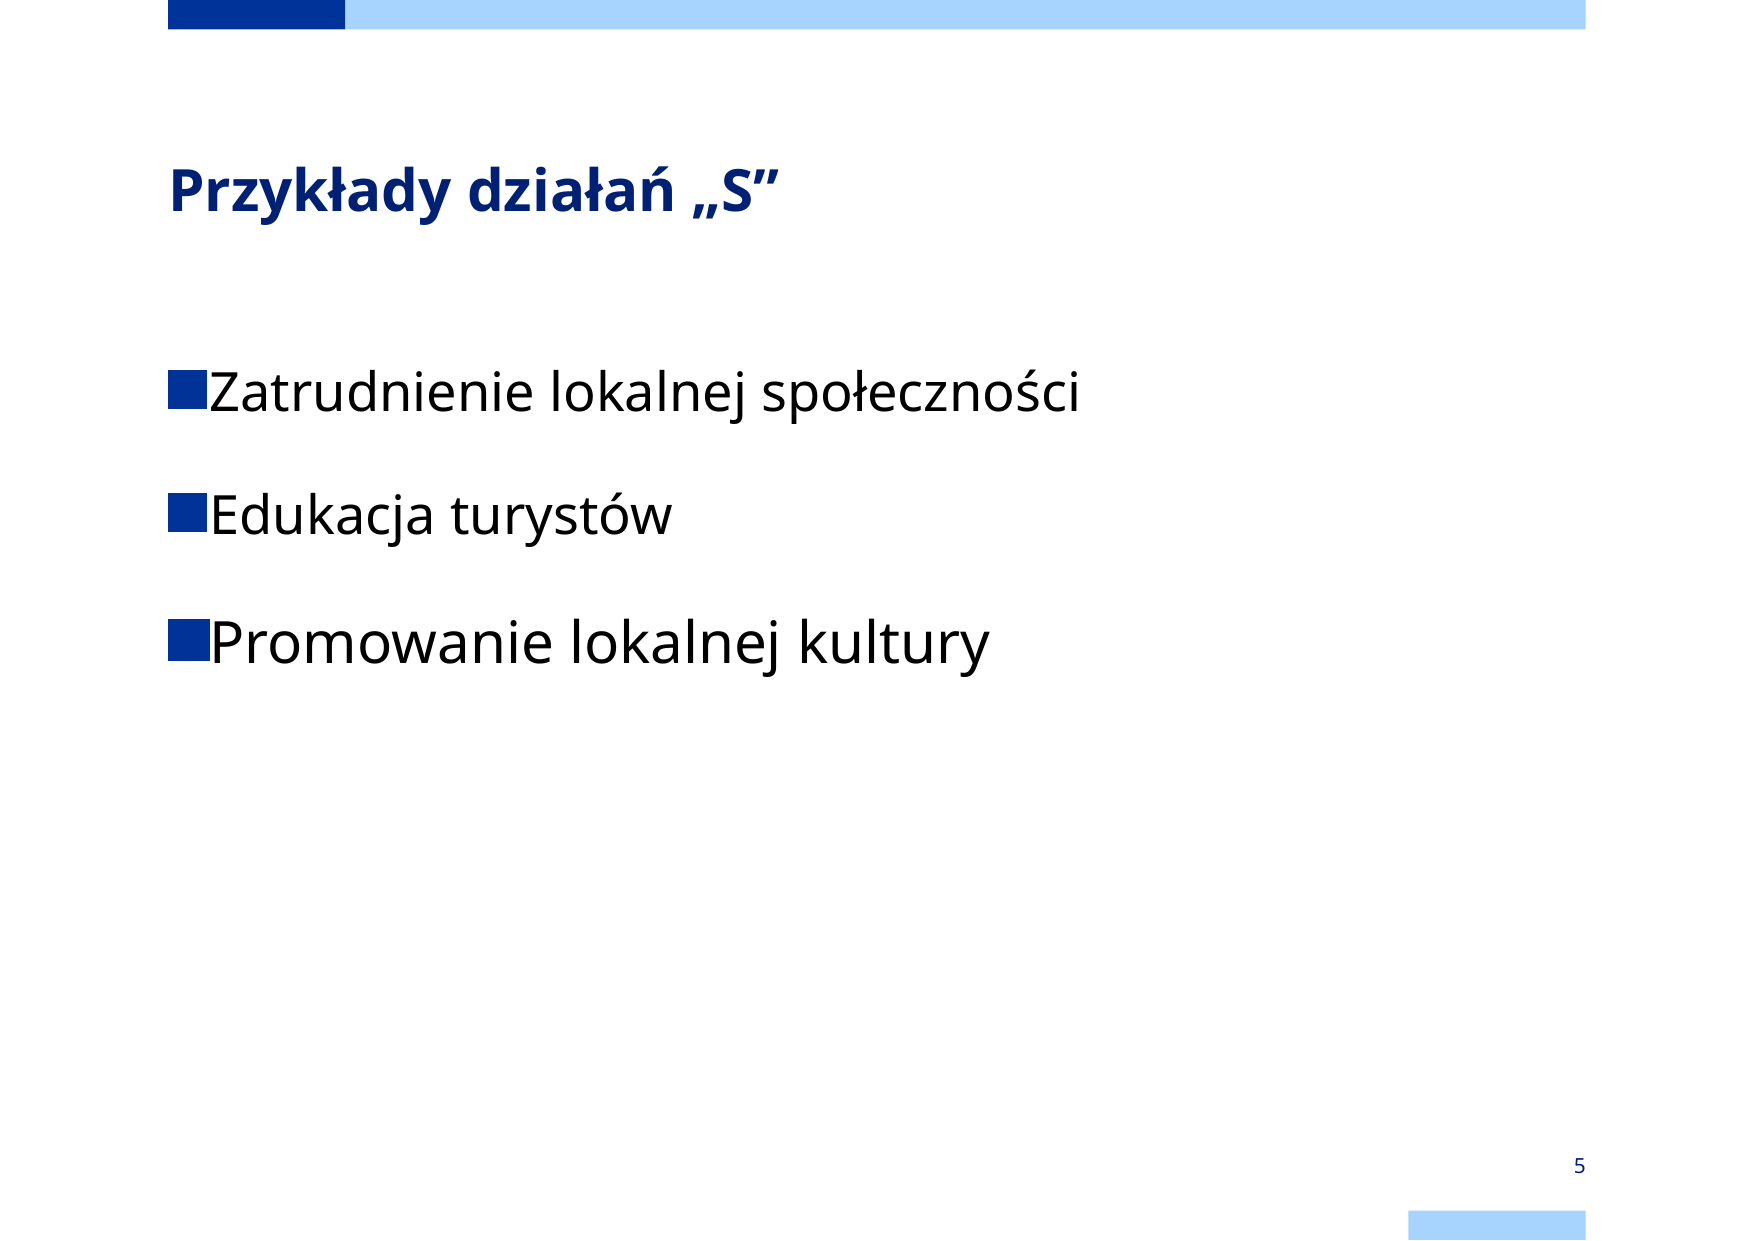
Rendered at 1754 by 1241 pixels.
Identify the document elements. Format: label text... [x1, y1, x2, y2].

picture [168, 370, 207, 409]
list Zatrudnienie lokalnej społeczności Edukacja turystów Promowanie lokalnej kultury [168, 324, 1586, 1093]
title Przykłady działań „S” [168, 147, 1586, 324]
picture [168, 493, 207, 532]
picture [168, 619, 210, 661]
slide_number 5 [1408, 1151, 1586, 1182]
